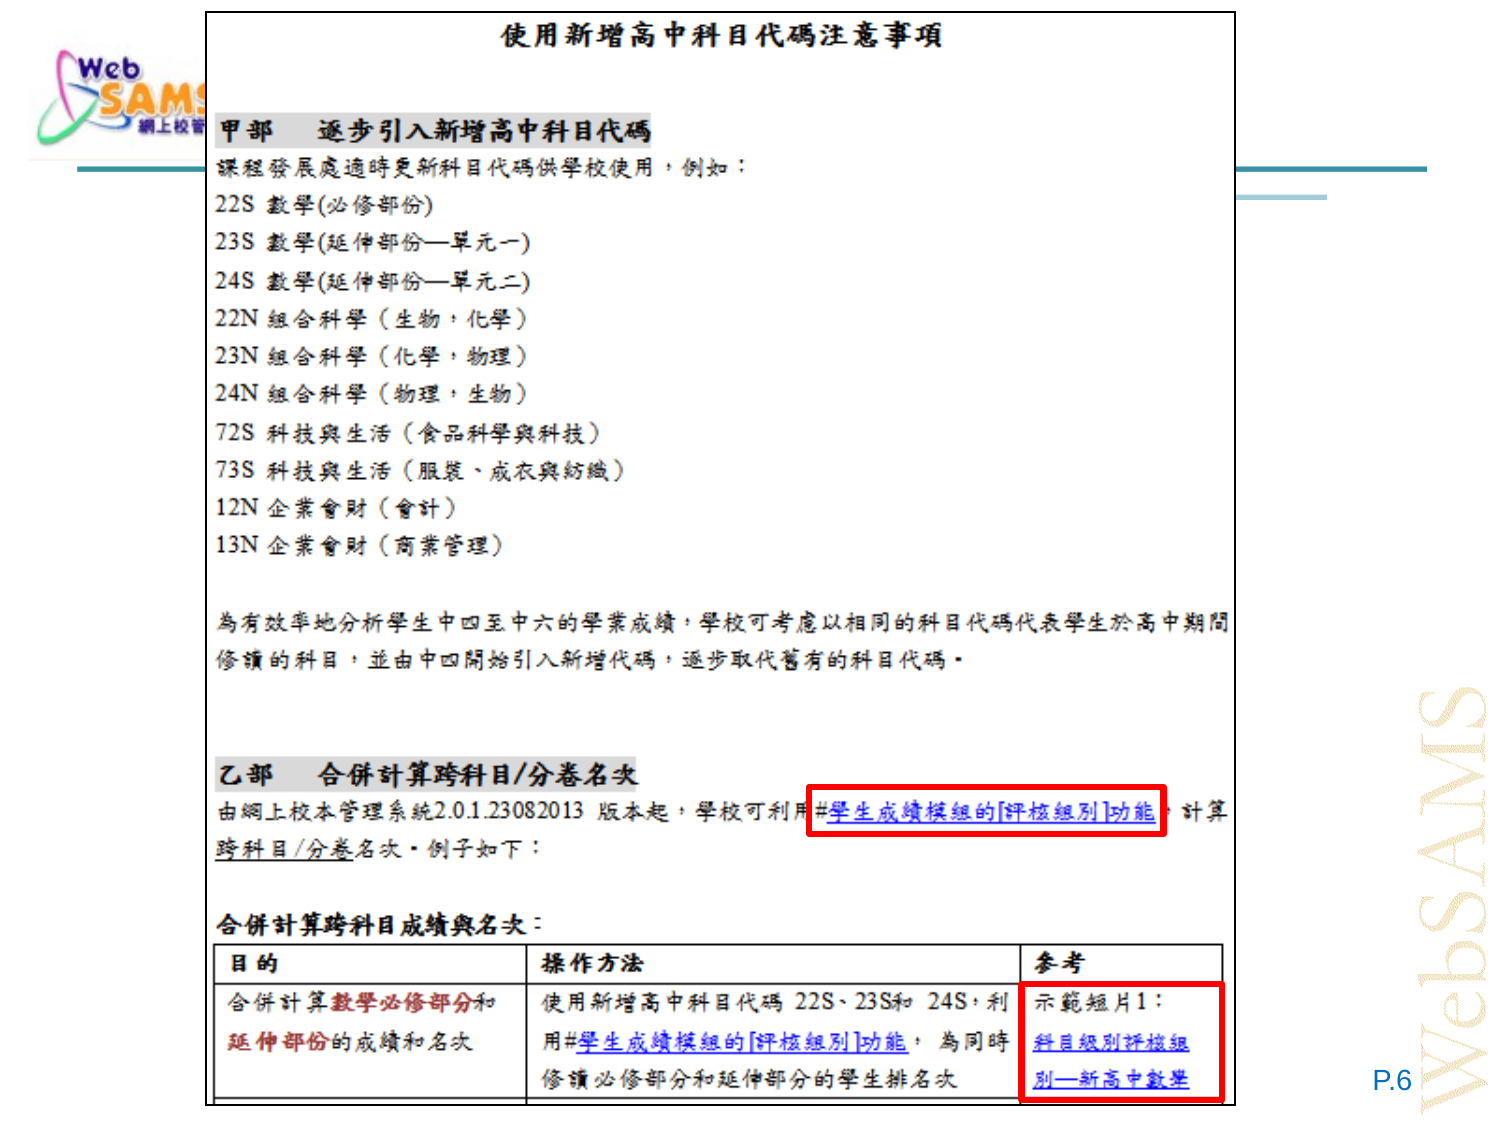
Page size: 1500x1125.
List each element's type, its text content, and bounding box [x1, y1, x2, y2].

picture [206, 12, 1235, 1105]
picture [1393, 679, 1500, 1117]
text_box P.6 [1237, 1029, 1428, 1105]
picture [27, 29, 205, 161]
